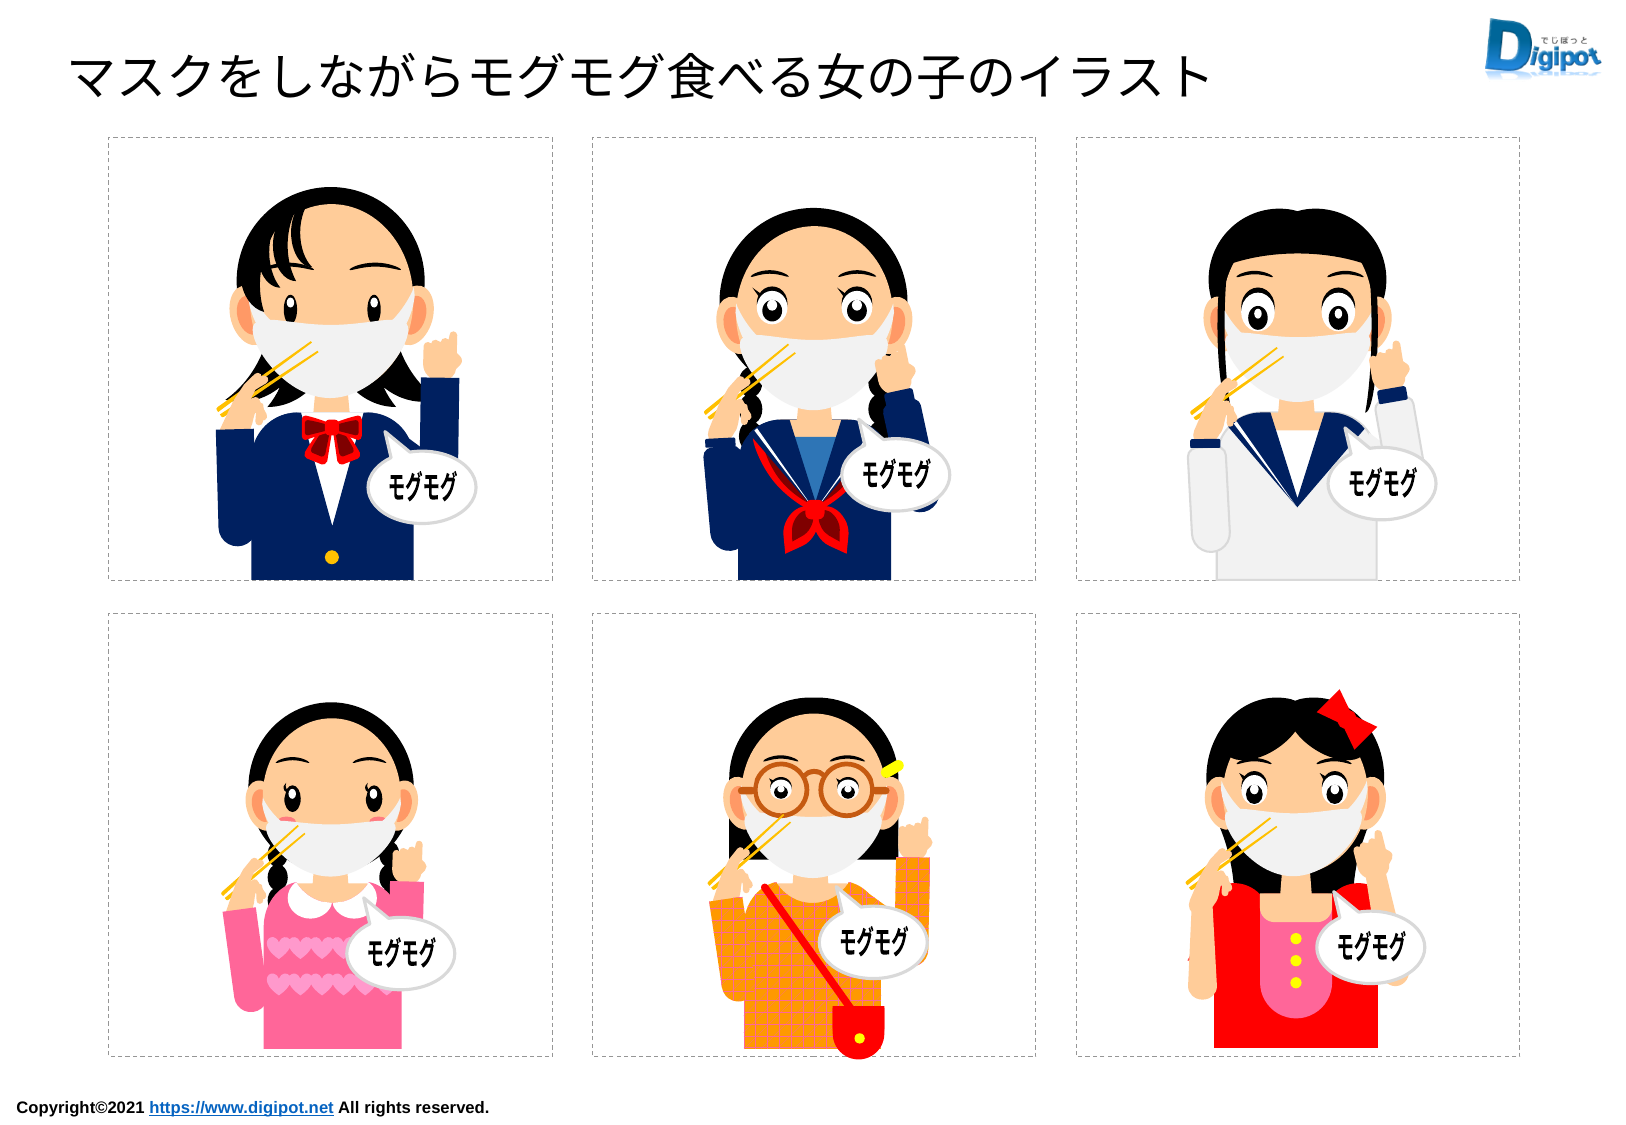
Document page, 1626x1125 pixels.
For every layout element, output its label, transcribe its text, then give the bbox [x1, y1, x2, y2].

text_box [1157, 692, 1439, 1048]
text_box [1182, 208, 1437, 580]
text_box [210, 186, 477, 580]
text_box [220, 702, 455, 1049]
picture [1485, 18, 1602, 82]
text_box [708, 697, 940, 1060]
text_box マスクをしながらモグモグ食べる女の子のイラスト [51, 38, 1231, 113]
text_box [698, 207, 950, 580]
